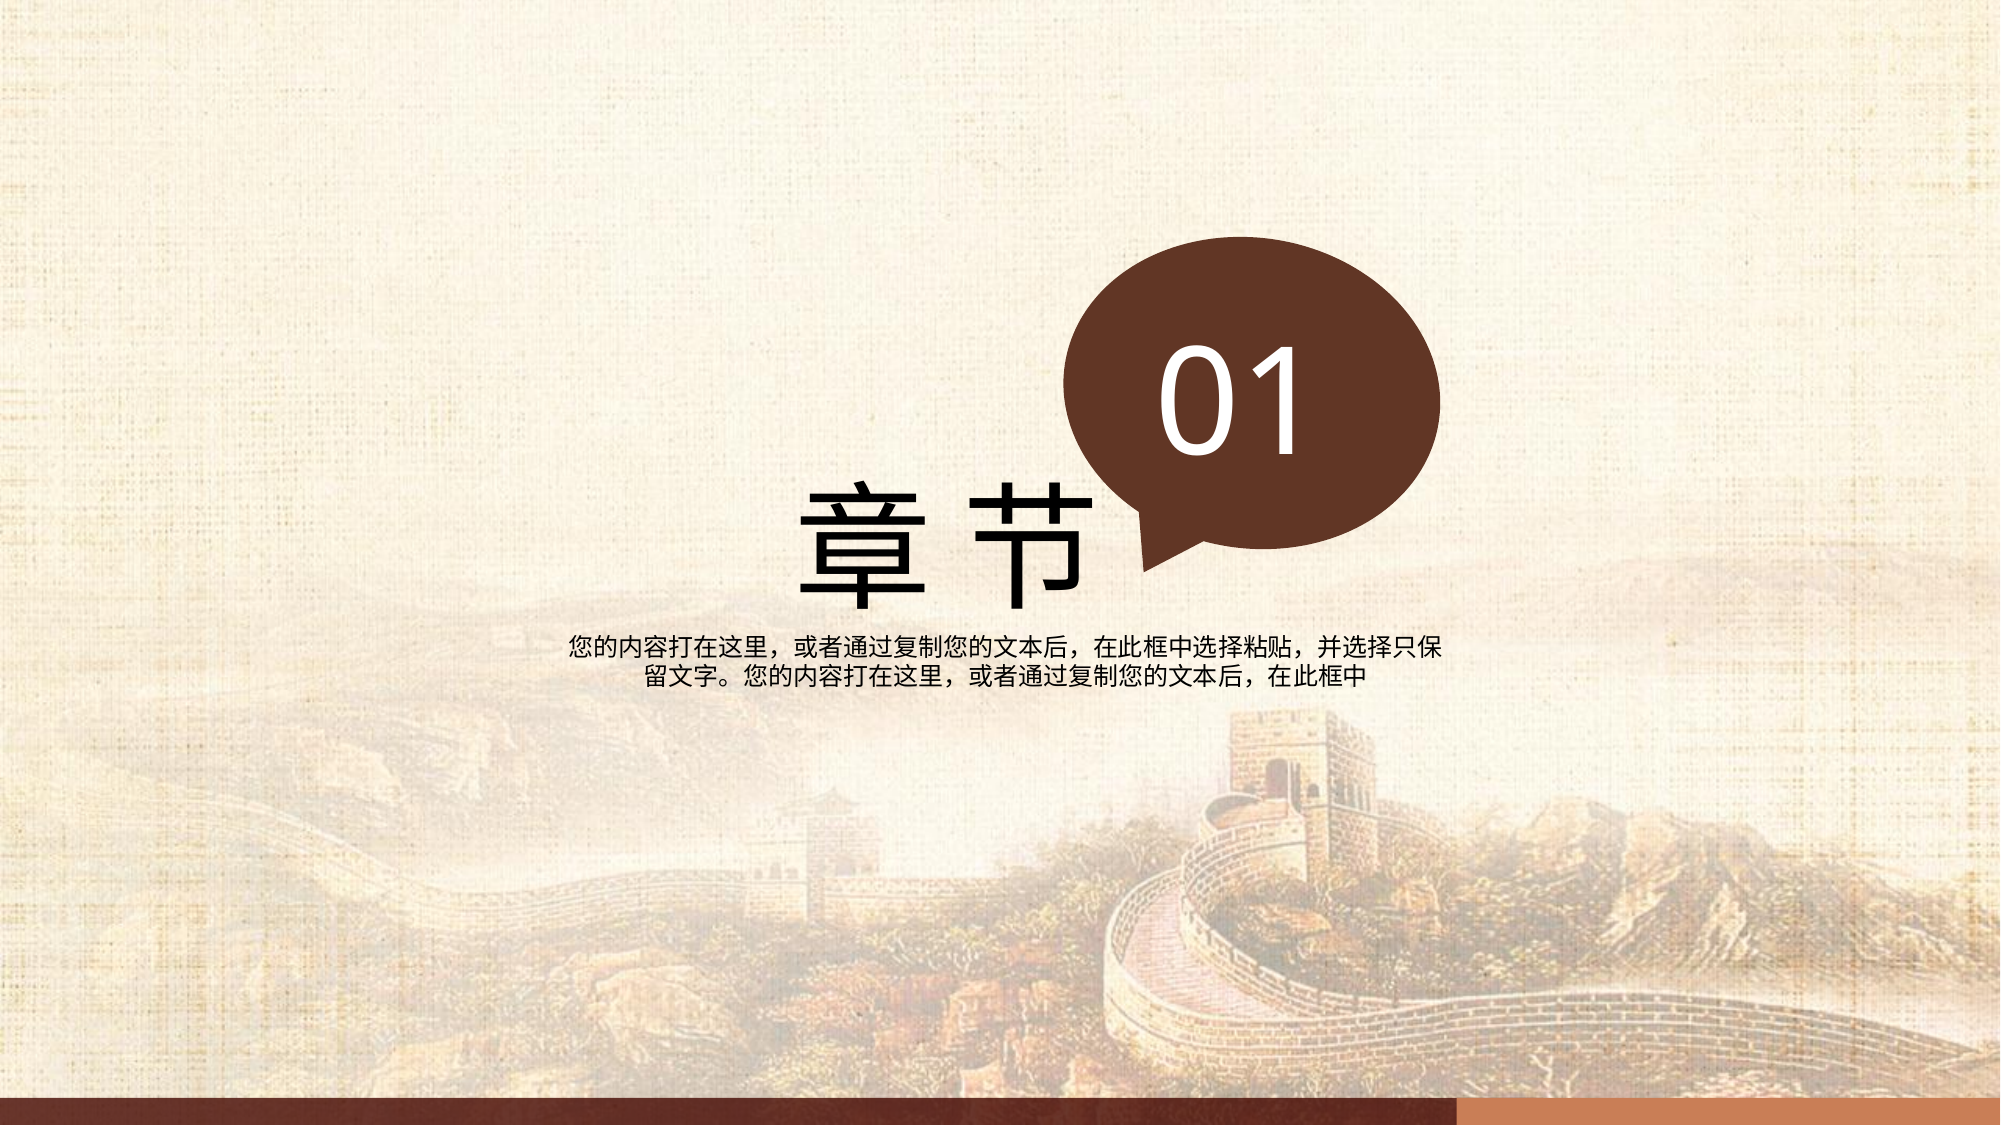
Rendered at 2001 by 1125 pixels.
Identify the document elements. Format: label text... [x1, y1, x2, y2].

picture [0, 0, 2001, 1125]
text_box 01 [1139, 297, 1552, 492]
text_box [1062, 235, 1395, 454]
text_box [1193, 492, 1406, 551]
text_box 您的内容打在这里，或者通过复制您的文本后，在此框中选择粘贴，并选择只保留文字。您的内容打在这里，或者通过复制您的文本后，在此框中 [549, 623, 1463, 699]
text_box [1456, 1097, 2000, 1125]
text_box [0, 1097, 1456, 1125]
text_box 章 节 [780, 454, 1193, 623]
